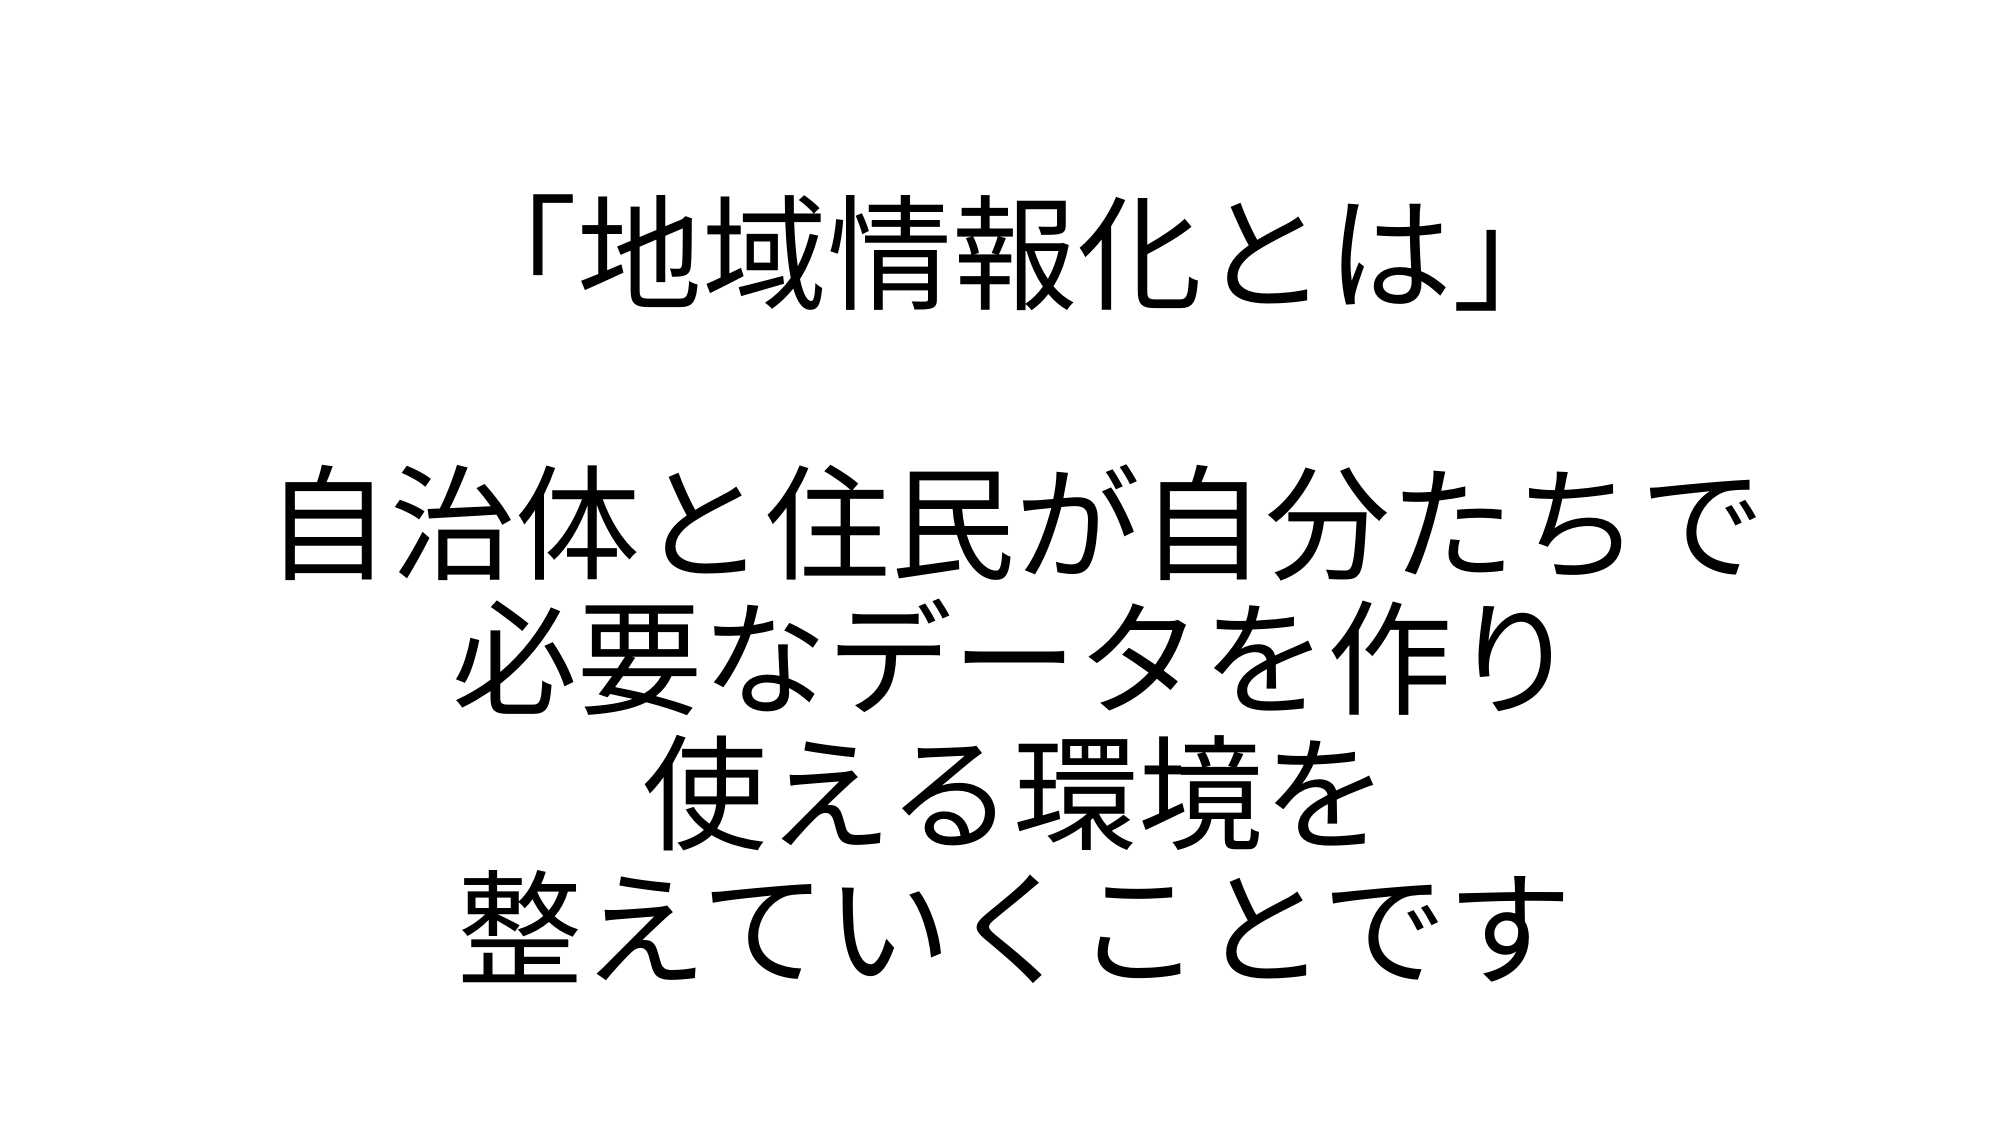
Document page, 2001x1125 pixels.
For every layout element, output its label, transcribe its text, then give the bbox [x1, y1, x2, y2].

list 「地域情報化とは」 自治体と住民が自分たちで 必要なデータを作り 使える環境を 整えていくことです [137, 181, 1863, 1014]
